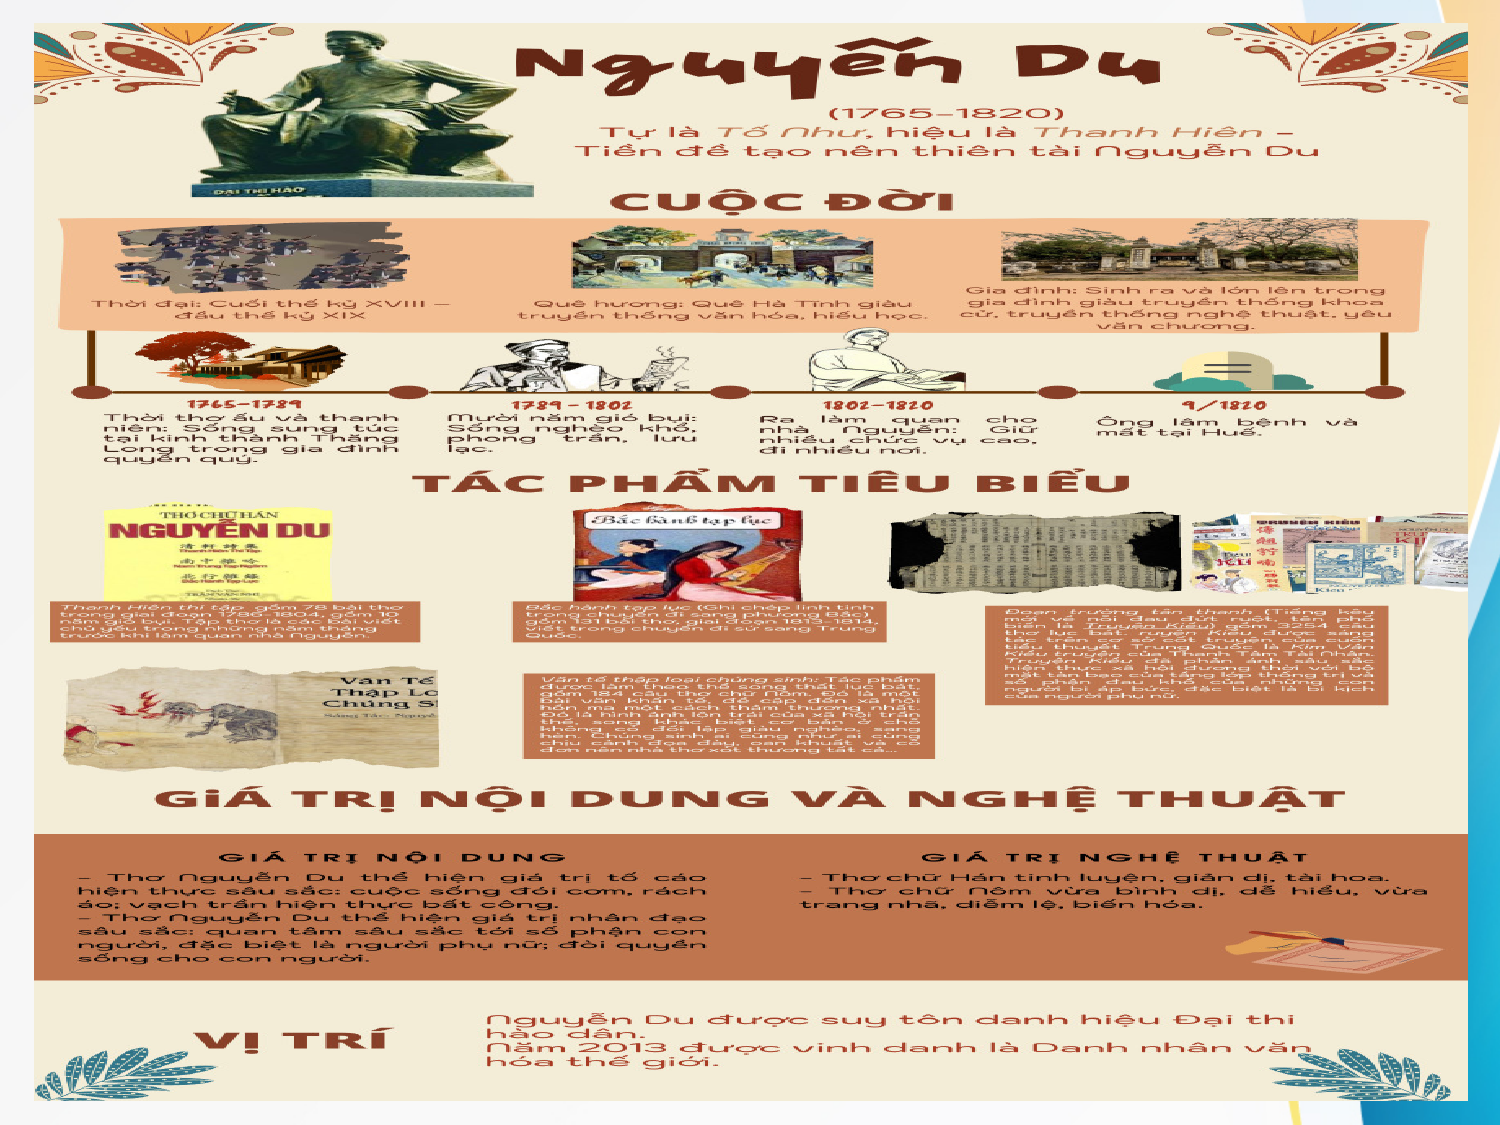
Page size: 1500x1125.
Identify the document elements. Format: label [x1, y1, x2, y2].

list [34, 23, 1468, 1101]
picture [0, 0, 1500, 1125]
